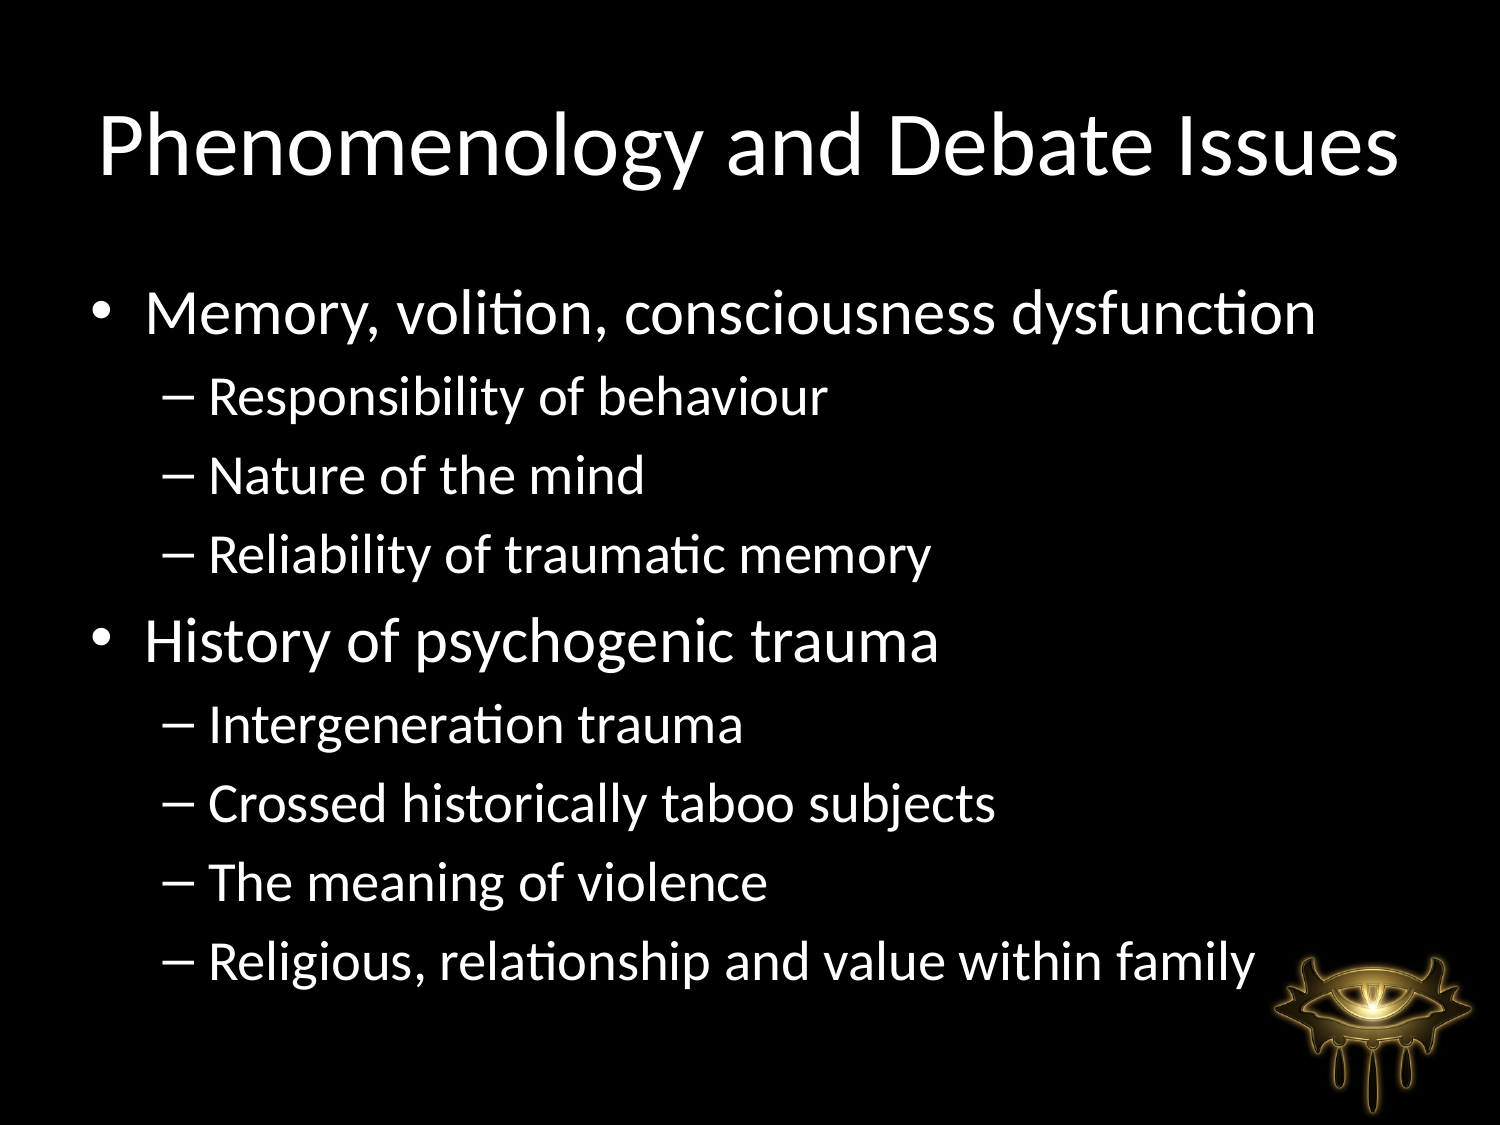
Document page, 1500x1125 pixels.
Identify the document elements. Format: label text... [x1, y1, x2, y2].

list Memory, volition, consciousness dysfunction Responsibility of behaviour Nature of the mind Reliability of traumatic memory History of psychogenic trauma Intergeneration trauma Crossed historically taboo subjects The meaning of violence Religious, relationship and value within family [75, 262, 1425, 1005]
picture [1245, 934, 1500, 1125]
title Phenomenology and Debate Issues [75, 45, 1425, 233]
